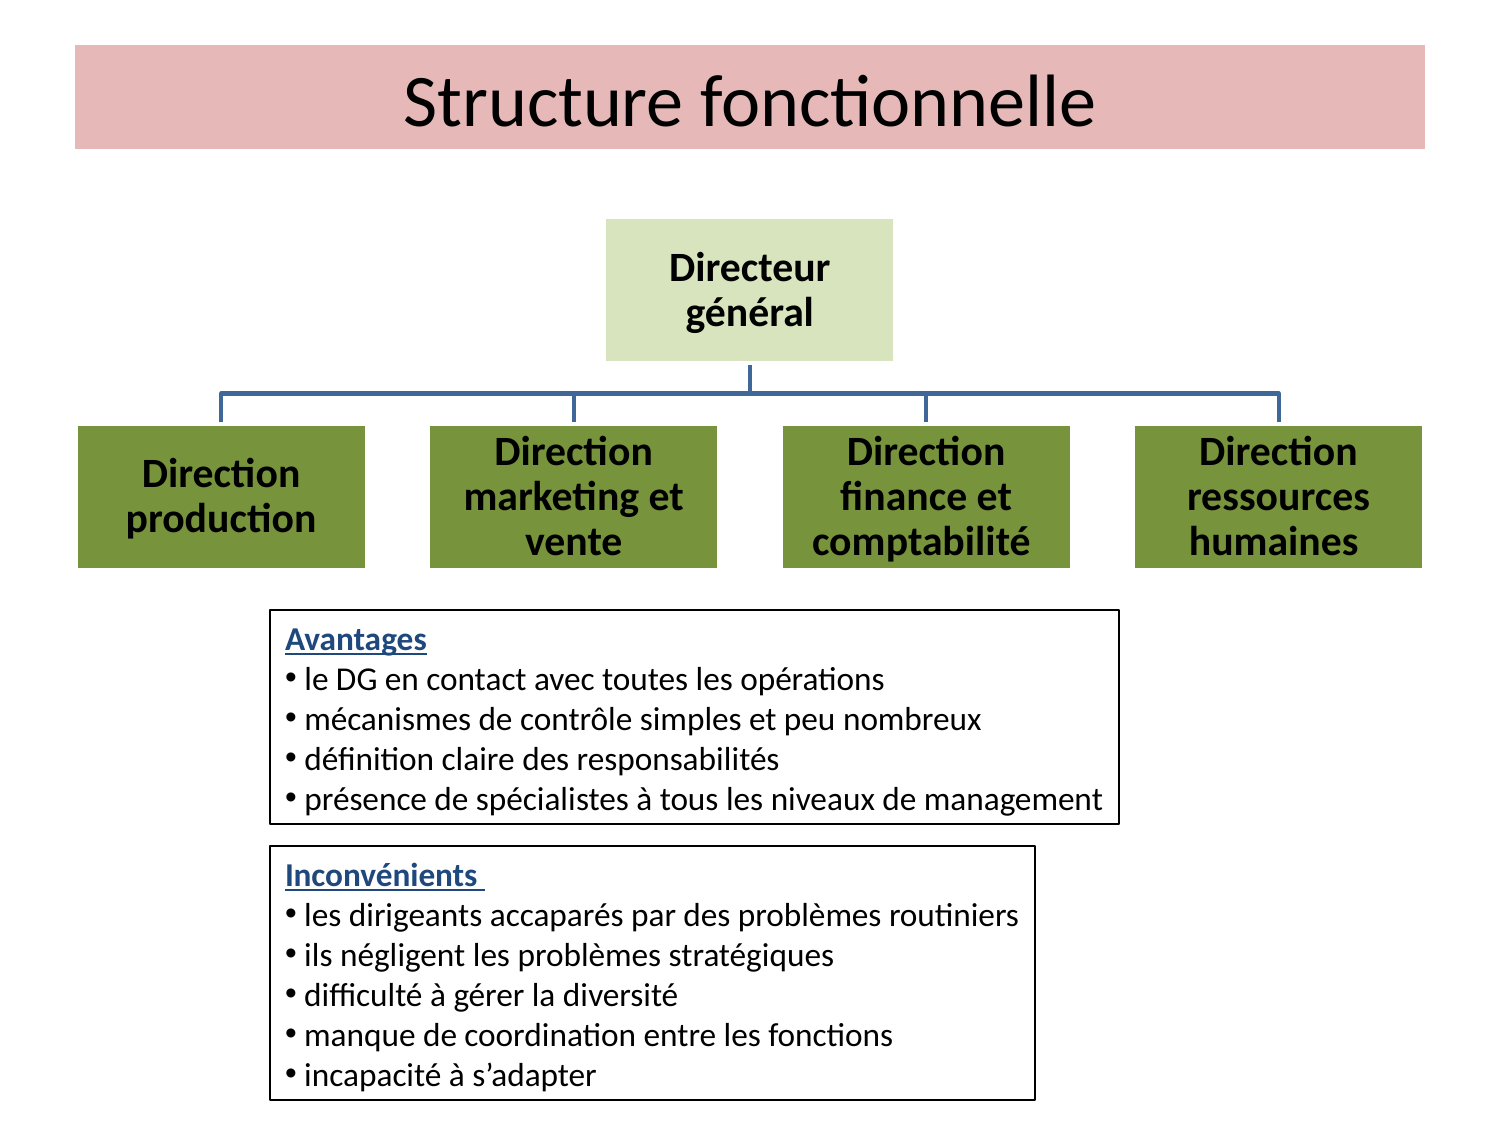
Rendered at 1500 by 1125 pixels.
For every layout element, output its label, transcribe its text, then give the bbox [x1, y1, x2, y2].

text_box Inconvénients les dirigeants accaparés par des problèmes routiniers ils négligent les problèmes stratégiques difficulté à gérer la diversité manque de coordination entre les fonctions incapacité à s’adapter [270, 845, 1036, 1101]
text_box Avantages le DG en contact avec toutes les opérations mécanismes de contrôle simples et peu nombreux définition claire des responsabilités présence de spécialistes à tous les niveaux de management [270, 623, 1119, 824]
title Structure fonctionnelle [75, 45, 1425, 149]
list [74, 172, 1426, 615]
